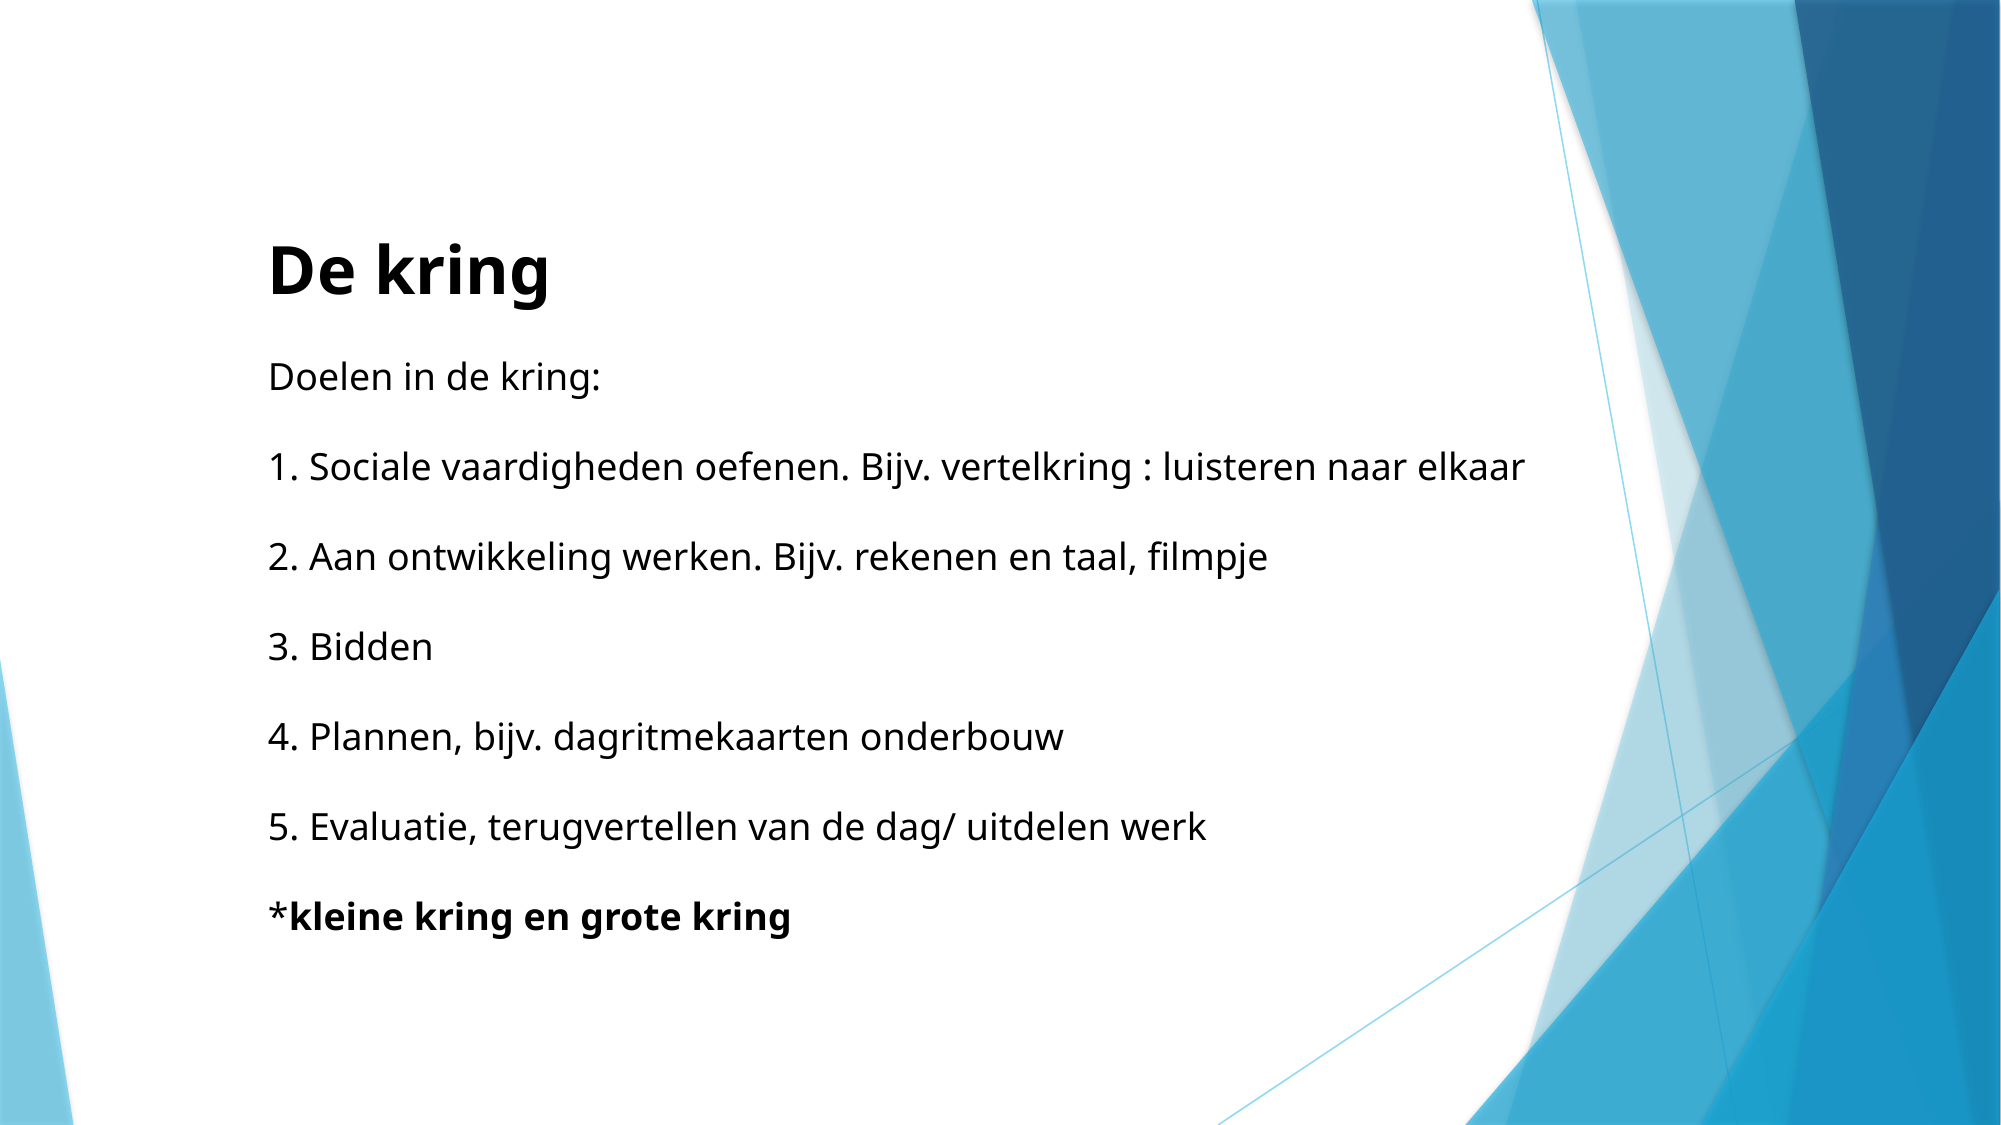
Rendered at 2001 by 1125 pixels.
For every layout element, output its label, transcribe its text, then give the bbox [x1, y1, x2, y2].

text_box De kring Doelen in de kring: 1. Sociale vaardigheden oefenen. Bijv. vertelkring : luisteren naar elkaar 2. Aan ontwikkeling werken. Bijv. rekenen en taal, filmpje 3. Bidden 4. Plannen, bijv. dagritmekaarten onderbouw 5. Evaluatie, terugvertellen van de dag/ uitdelen werk *kleine kring en grote kring [253, 220, 1542, 945]
